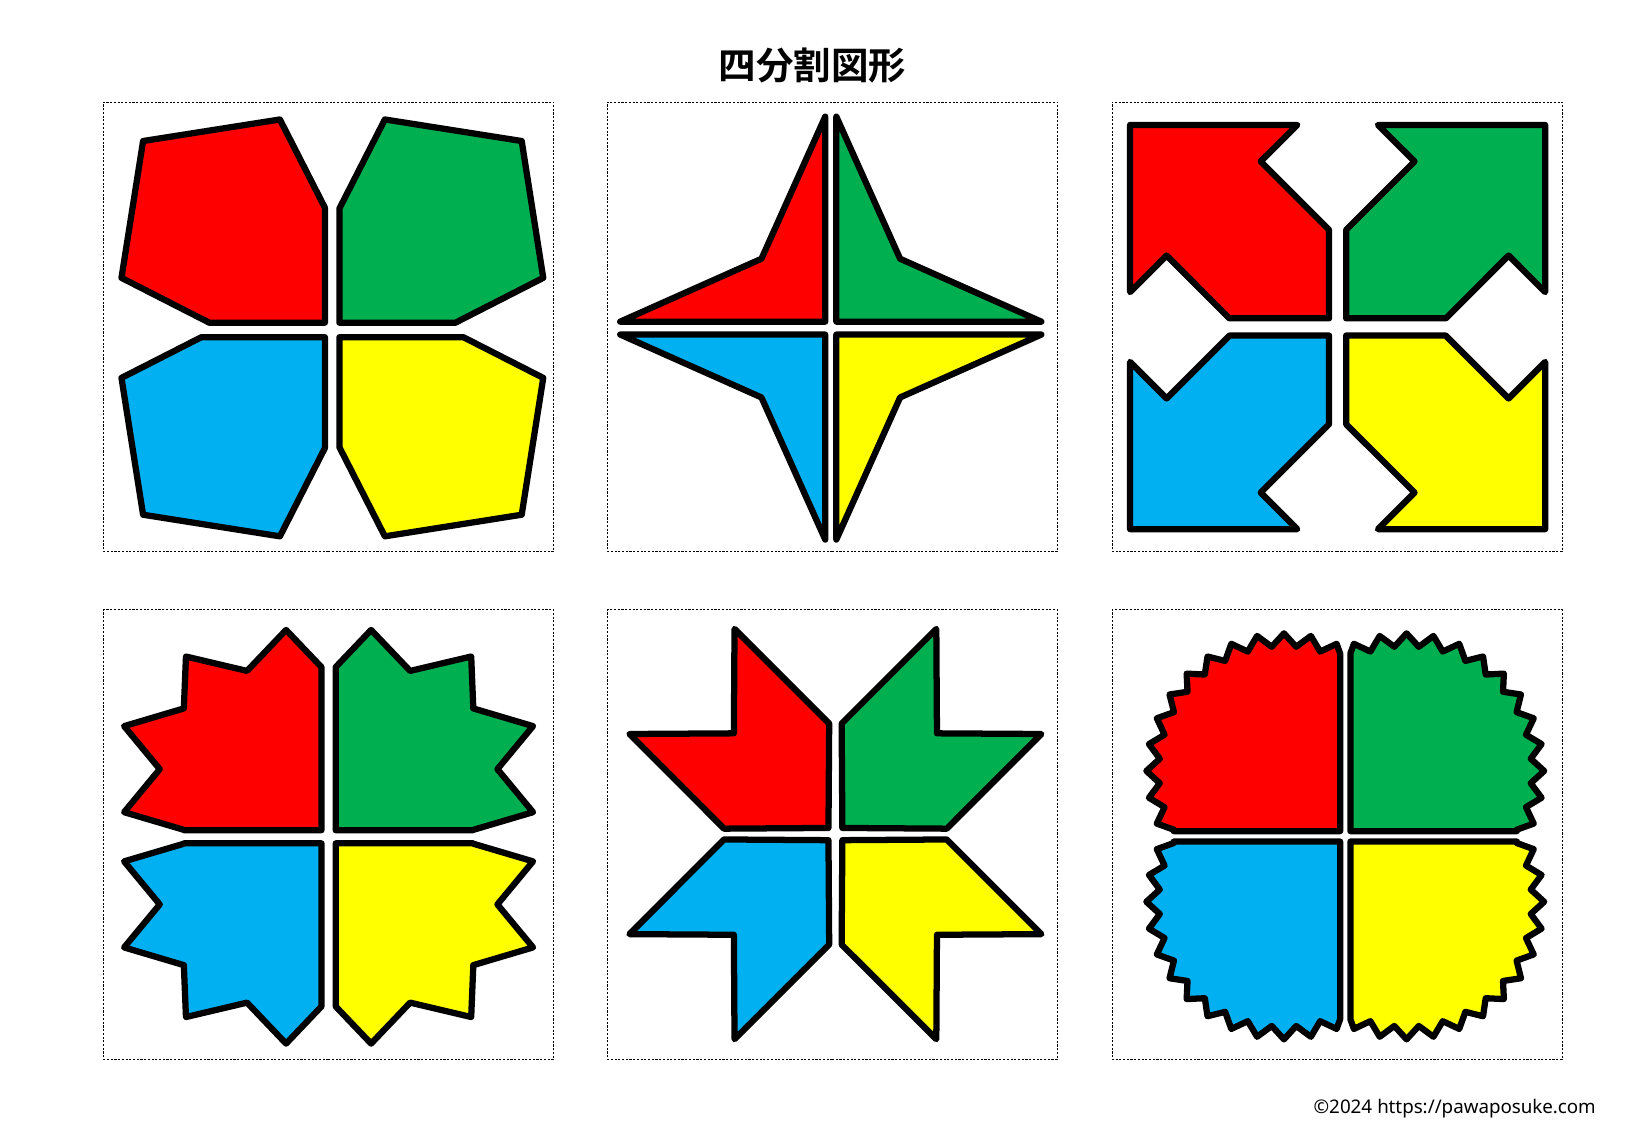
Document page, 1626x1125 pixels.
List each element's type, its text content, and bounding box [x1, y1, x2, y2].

text_box 四分割図形 [703, 34, 922, 95]
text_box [121, 119, 544, 537]
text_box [1146, 633, 1545, 1040]
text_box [123, 629, 534, 1044]
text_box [619, 116, 1042, 540]
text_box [1129, 124, 1546, 530]
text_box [629, 628, 1042, 1040]
